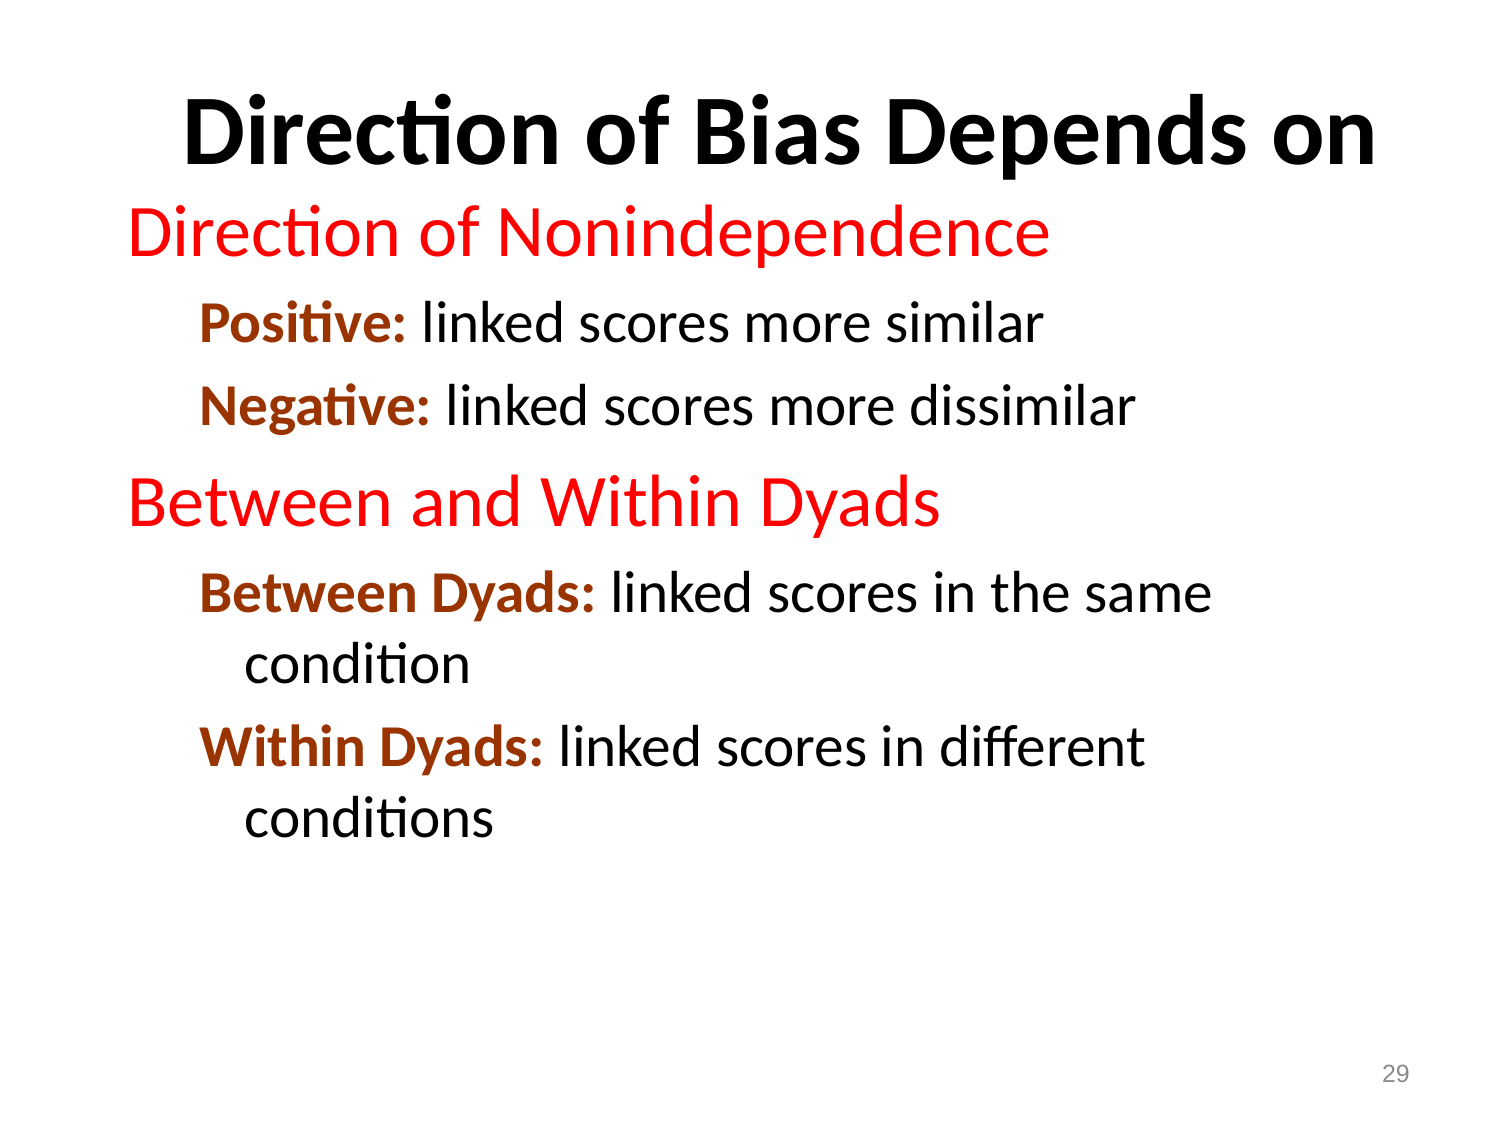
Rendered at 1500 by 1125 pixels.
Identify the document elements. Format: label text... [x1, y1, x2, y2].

title Direction of Bias Depends on [62, 50, 1500, 200]
list Direction of Nonindependence Positive: linked scores more similar Negative: linked scores more dissimilar Between and Within Dyads Between Dyads: linked scores in the same condition Within Dyads: linked scores in different conditions [112, 174, 1388, 863]
slide_number 29 [1074, 1042, 1425, 1103]
